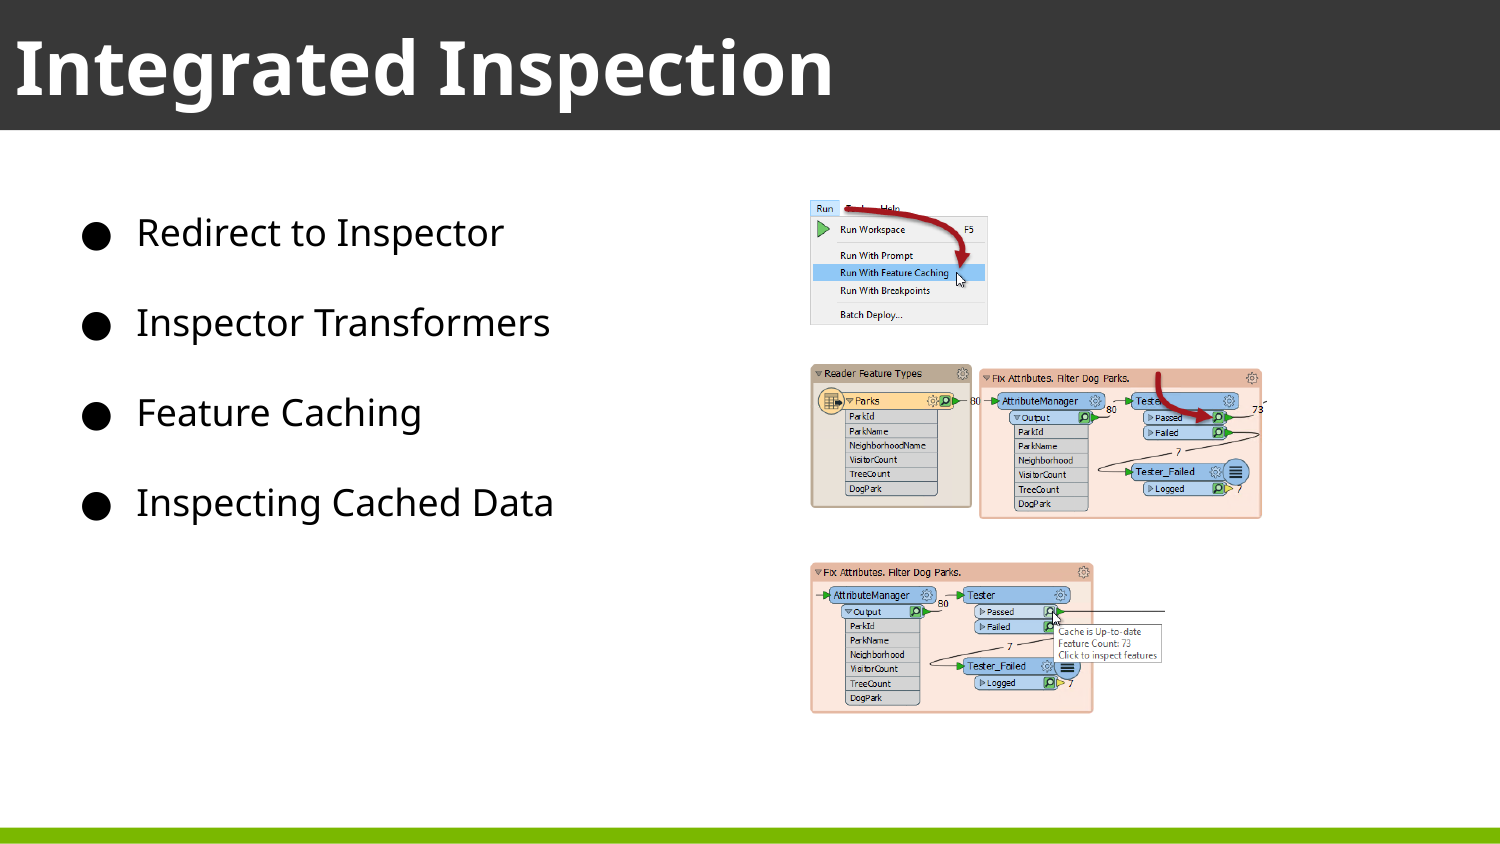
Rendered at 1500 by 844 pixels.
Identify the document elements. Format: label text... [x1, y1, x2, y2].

picture [810, 200, 988, 325]
text_box Redirect to Inspector Inspector Transformers Feature Caching Inspecting Cached Data [46, 194, 897, 325]
picture [810, 364, 1268, 519]
text_box Integrated Inspection [0, 0, 1500, 131]
picture [809, 562, 1166, 714]
